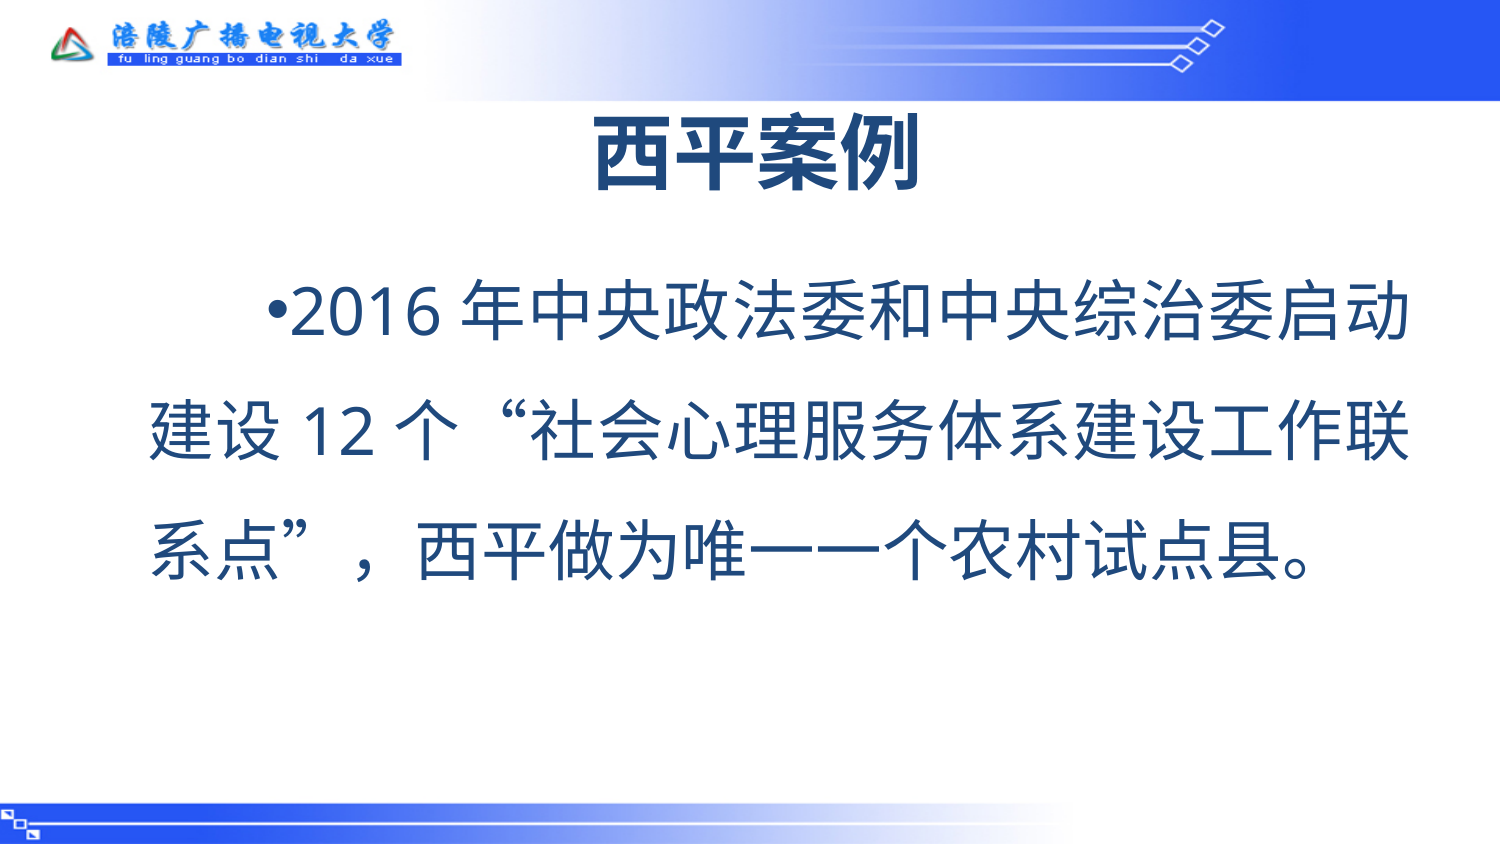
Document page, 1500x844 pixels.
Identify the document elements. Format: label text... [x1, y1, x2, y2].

picture [0, 0, 1500, 844]
title 西平案例 [88, 102, 1425, 199]
list 2016年中央政法委和中央综治委启动建设12个“社会心理服务体系建设工作联系点”，西平做为唯一一个农村试点县。 [76, 221, 1427, 778]
